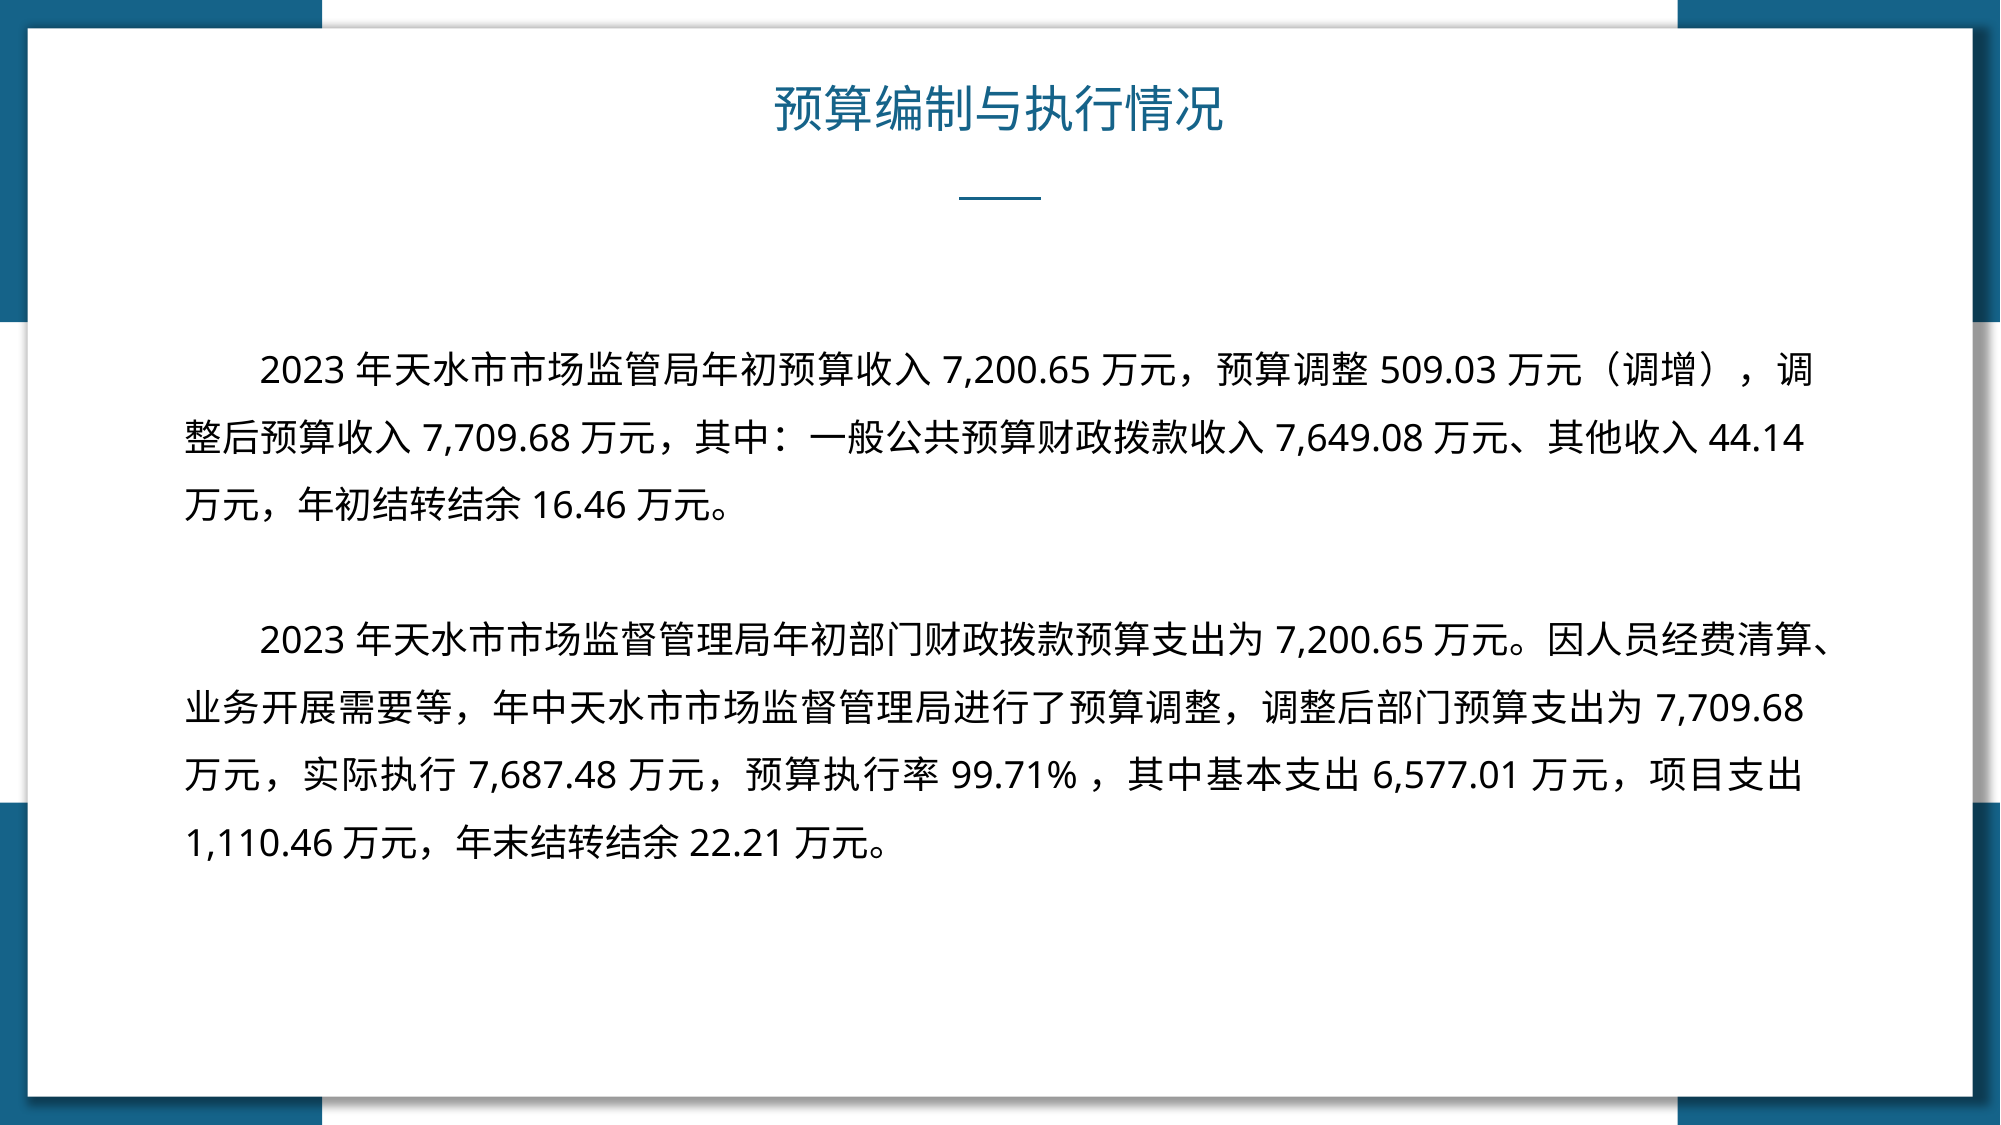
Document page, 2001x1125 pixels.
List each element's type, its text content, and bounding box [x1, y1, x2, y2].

text_box 2023年天水市市场监管局年初预算收入7,200.65万元，预算调整509.03万元（调增），调整后预算收入7,709.68万元，其中：一般公共预算财政拨款收入7,649.08万元、其他收入44.14万元，年初结转结余16.46万元。 2023年天水市市场监督管理局年初部门财政拨款预算支出为7,200.65万元。因人员经费清算、业务开展需要等，年中天水市市场监督管理局进行了预算调整，调整后部门预算支出为7,709.68万元，实际执行7,687.48万元，预算执行率99.71%，其中基本支出6,577.01万元，项目支出1,110.46万元，年末结转结余22.21万元。 [169, 316, 1829, 872]
text_box 预算编制与执行情况 [751, 69, 1247, 145]
